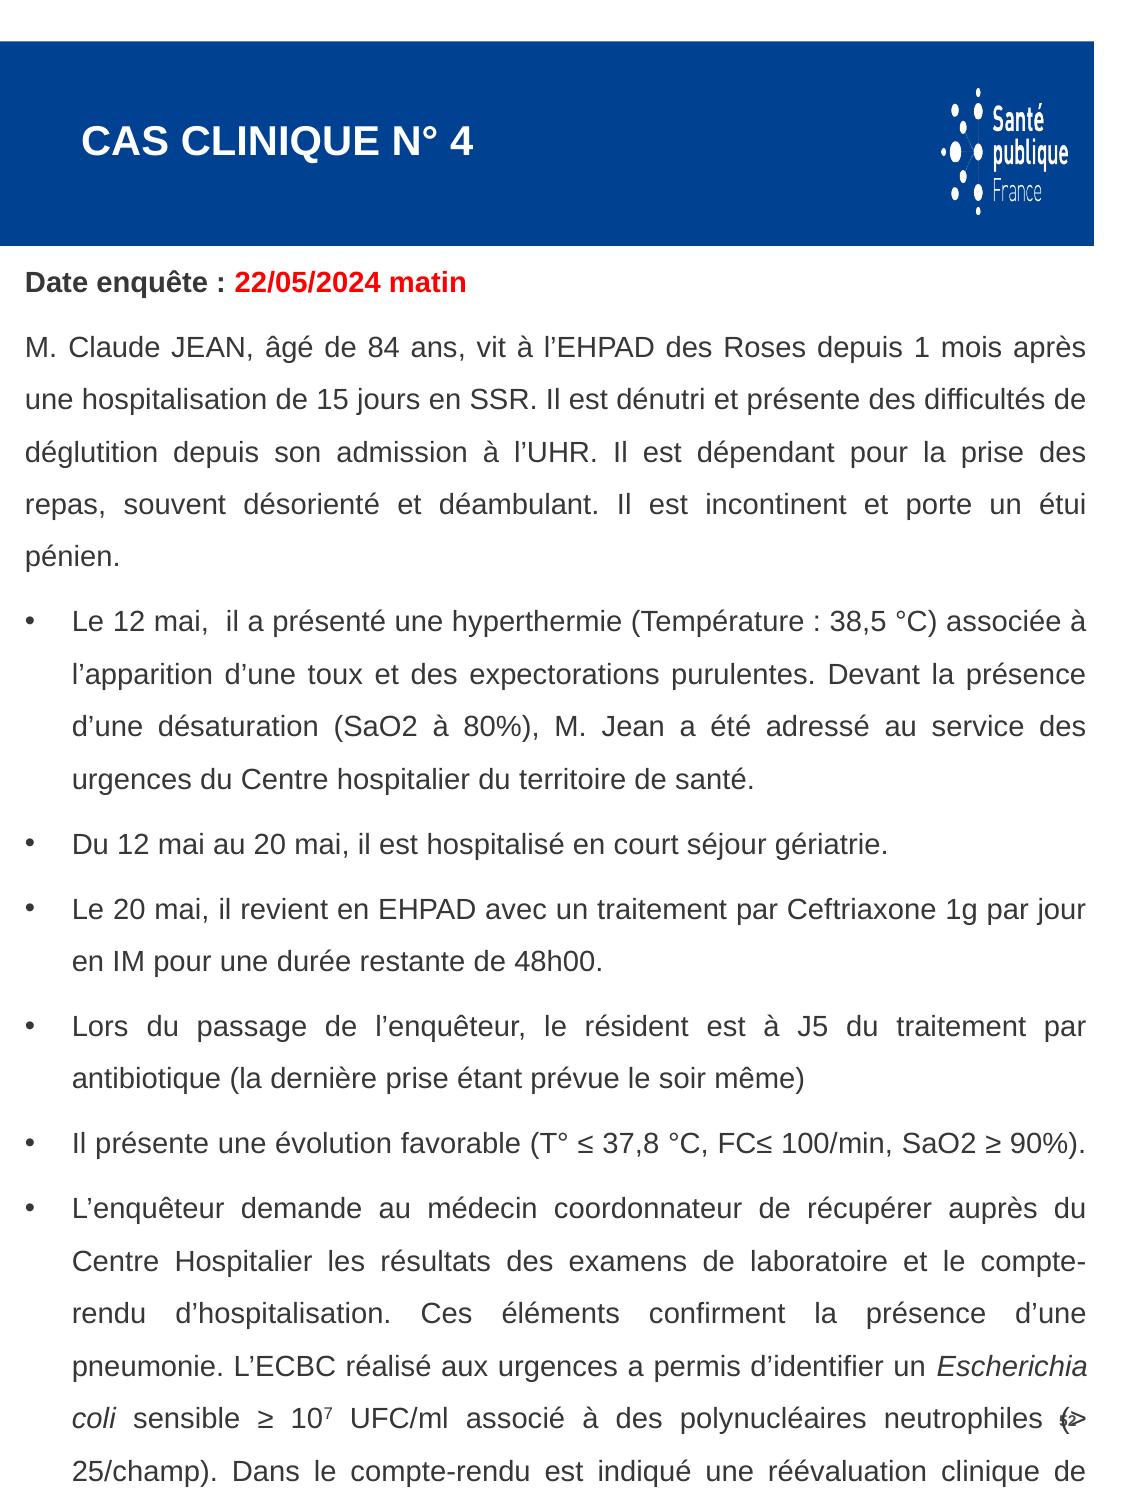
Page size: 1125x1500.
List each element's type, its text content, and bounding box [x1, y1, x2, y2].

list Date enquête : 22/05/2024 matin M. Claude JEAN, âgé de 84 ans, vit à l’EHPAD des Roses depuis 1 mois après une hospitalisation de 15 jours en SSR. Il est dénutri et présente des difficultés de déglutition depuis son admission à l’UHR. Il est dépendant pour la prise des repas, souvent désorienté et déambulant. Il est incontinent et porte un étui pénien. Le 12 mai, il a présenté une hyperthermie (Température : 38,5 °C) associée à l’apparition d’une toux et des expectorations purulentes. Devant la présence d’une désaturation (SaO2 à 80%), M. Jean a été adressé au service des urgences du Centre hospitalier du territoire de santé. Du 12 mai au 20 mai, il est hospitalisé en court séjour gériatrie. Le 20 mai, il revient en EHPAD avec un traitement par Ceftriaxone 1g par jour en IM pour une durée restante de 48h00. Lors du passage de l’enquêteur, le résident est à J5 du traitement par antibiotique (la dernière prise étant prévue le soir même) Il présente une évolution favorable (T° ≤ 37,8 °C, FC≤ 100/min, SaO2 ≥ 90%). L’enquêteur demande au médecin coordonnateur de récupérer auprès du Centre Hospitalier les résultats des examens de laboratoire et le compte-rendu d’hospitalisation. Ces éléments confirment la présence d’une pneumonie. L’ECBC réalisé aux urgences a permis d’identifier un Escherichia coli sensible ≥ 107 UFC/ml associé à des polynucléaires neutrophiles (> 25/champ). Dans le compte-rendu est indiqué une réévaluation clinique de l’efficacité de l’ATB le 19/05/2024. [19, 245, 1094, 1483]
title Cas clinique n° 4 [75, 41, 908, 245]
picture [941, 88, 1068, 215]
